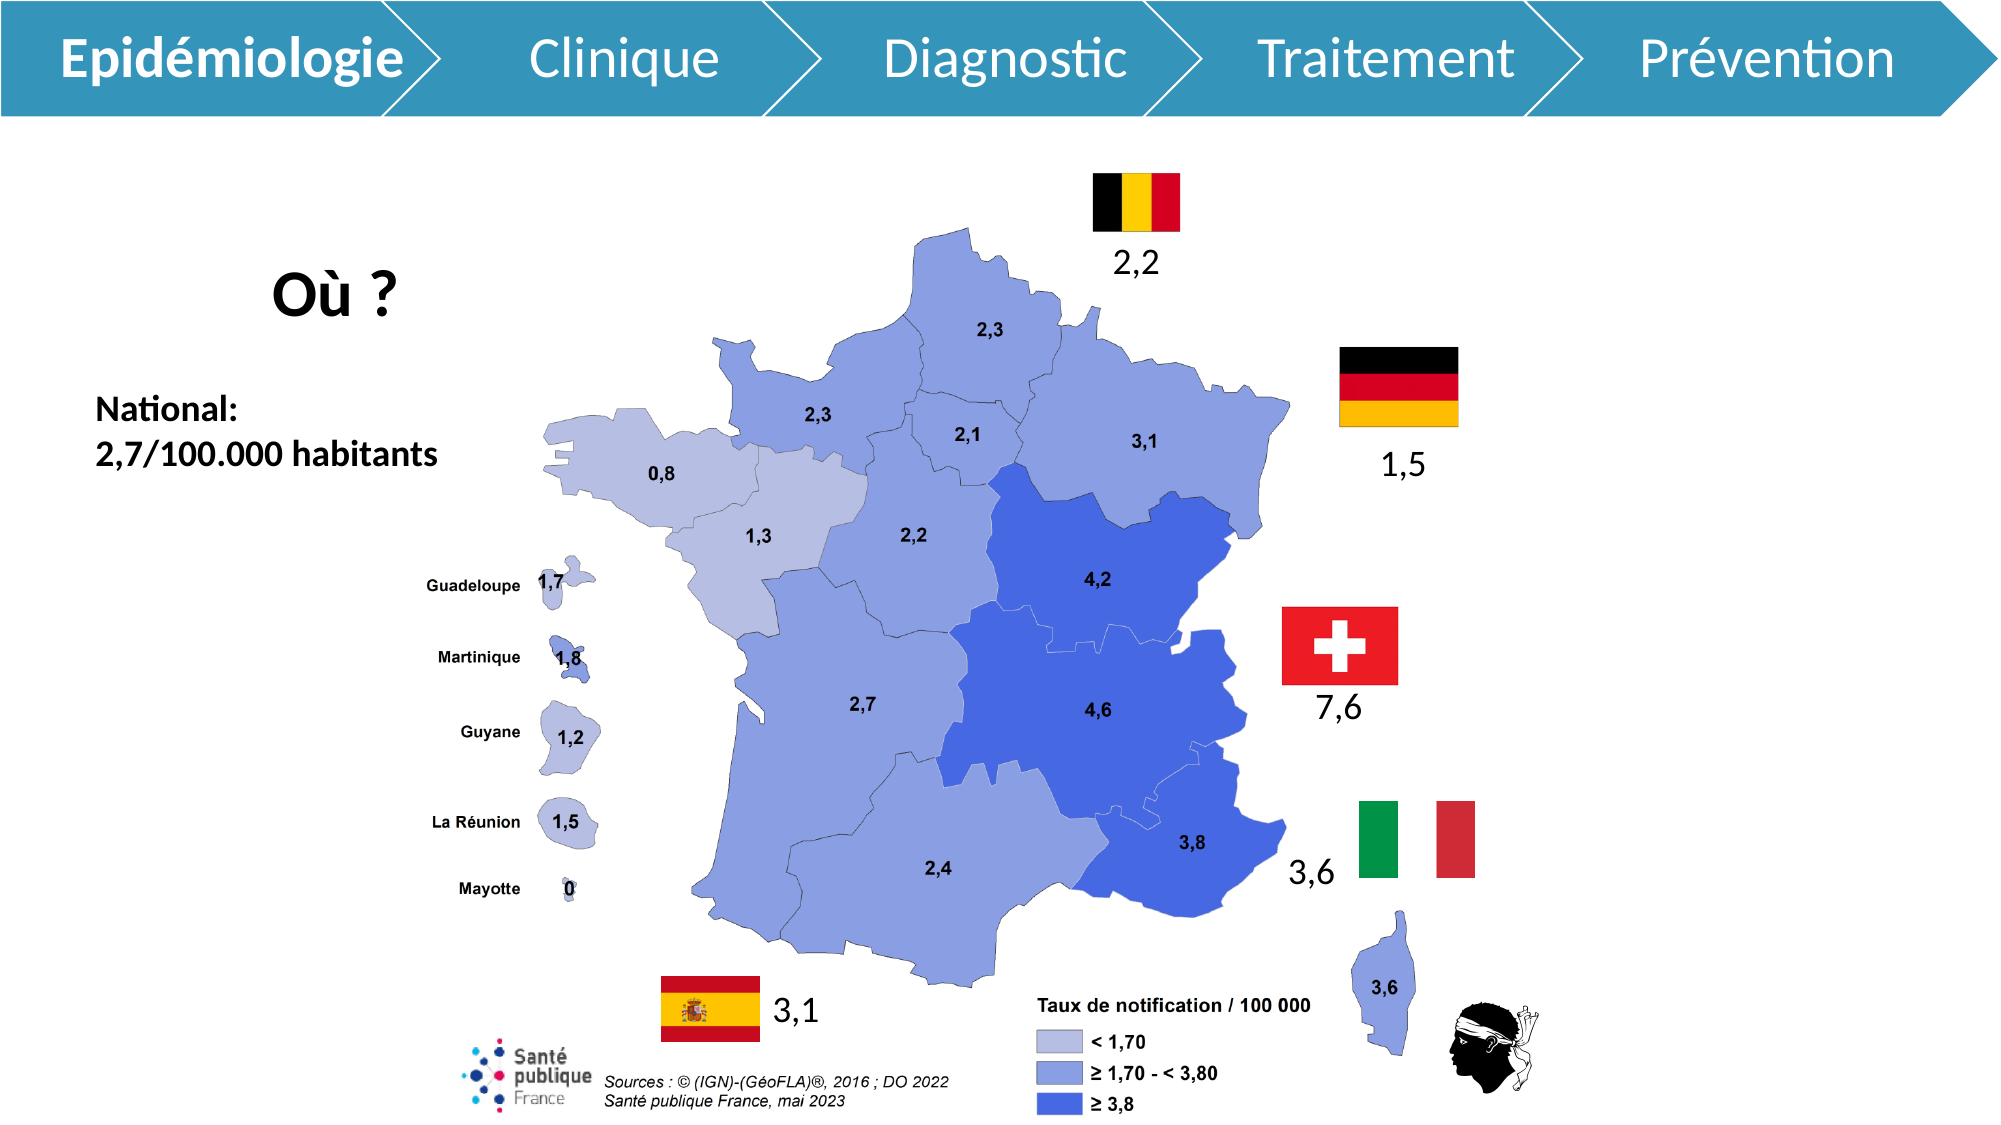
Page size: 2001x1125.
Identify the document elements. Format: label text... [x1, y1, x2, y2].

picture [347, 150, 1567, 1125]
text_box Où ? [257, 242, 347, 337]
text_box National: 2,7/100.000 habitants [80, 376, 347, 482]
